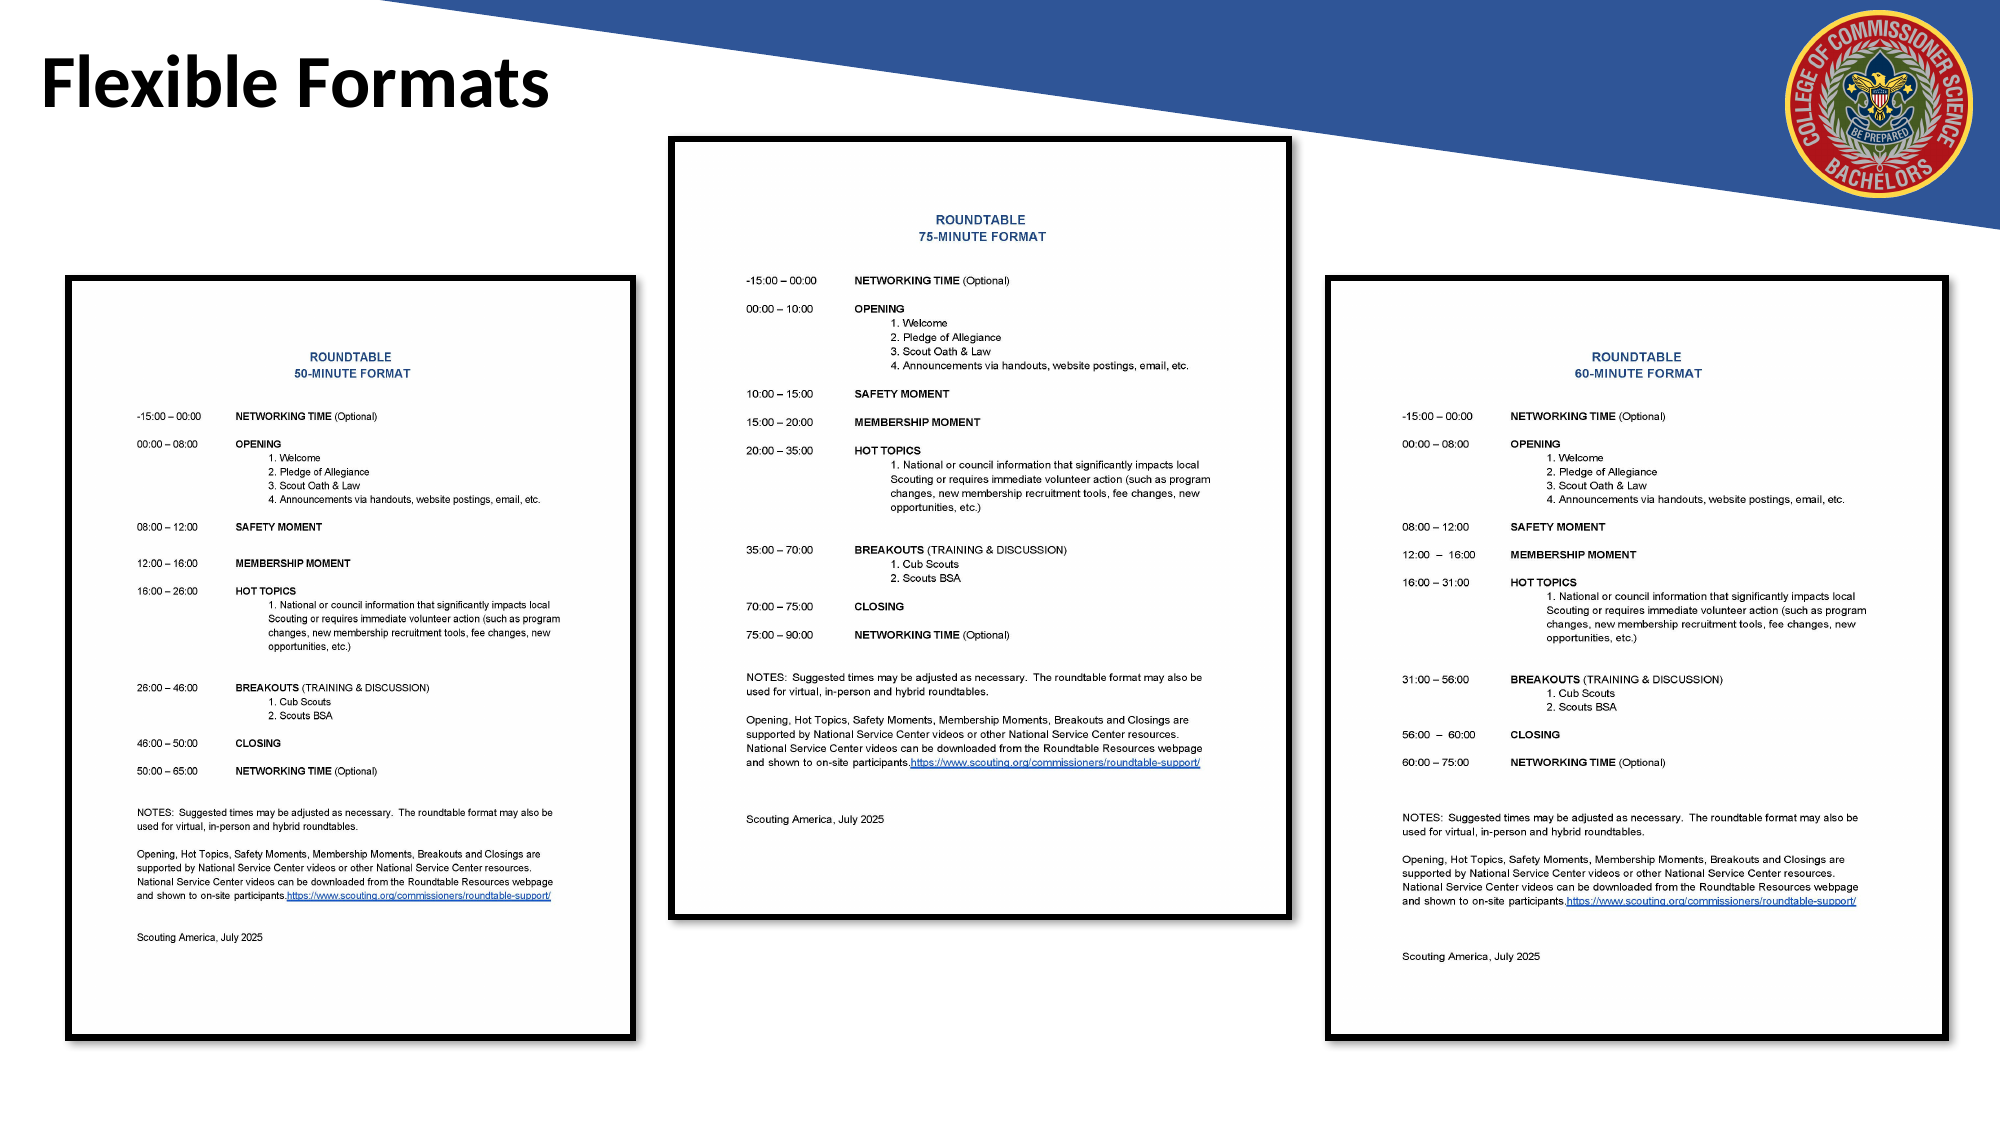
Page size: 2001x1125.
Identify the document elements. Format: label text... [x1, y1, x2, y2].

picture [1330, 281, 1943, 1035]
picture [1785, 10, 1973, 198]
picture [674, 142, 1287, 914]
title Flexible Formats [25, 38, 1174, 128]
picture [71, 281, 630, 1035]
